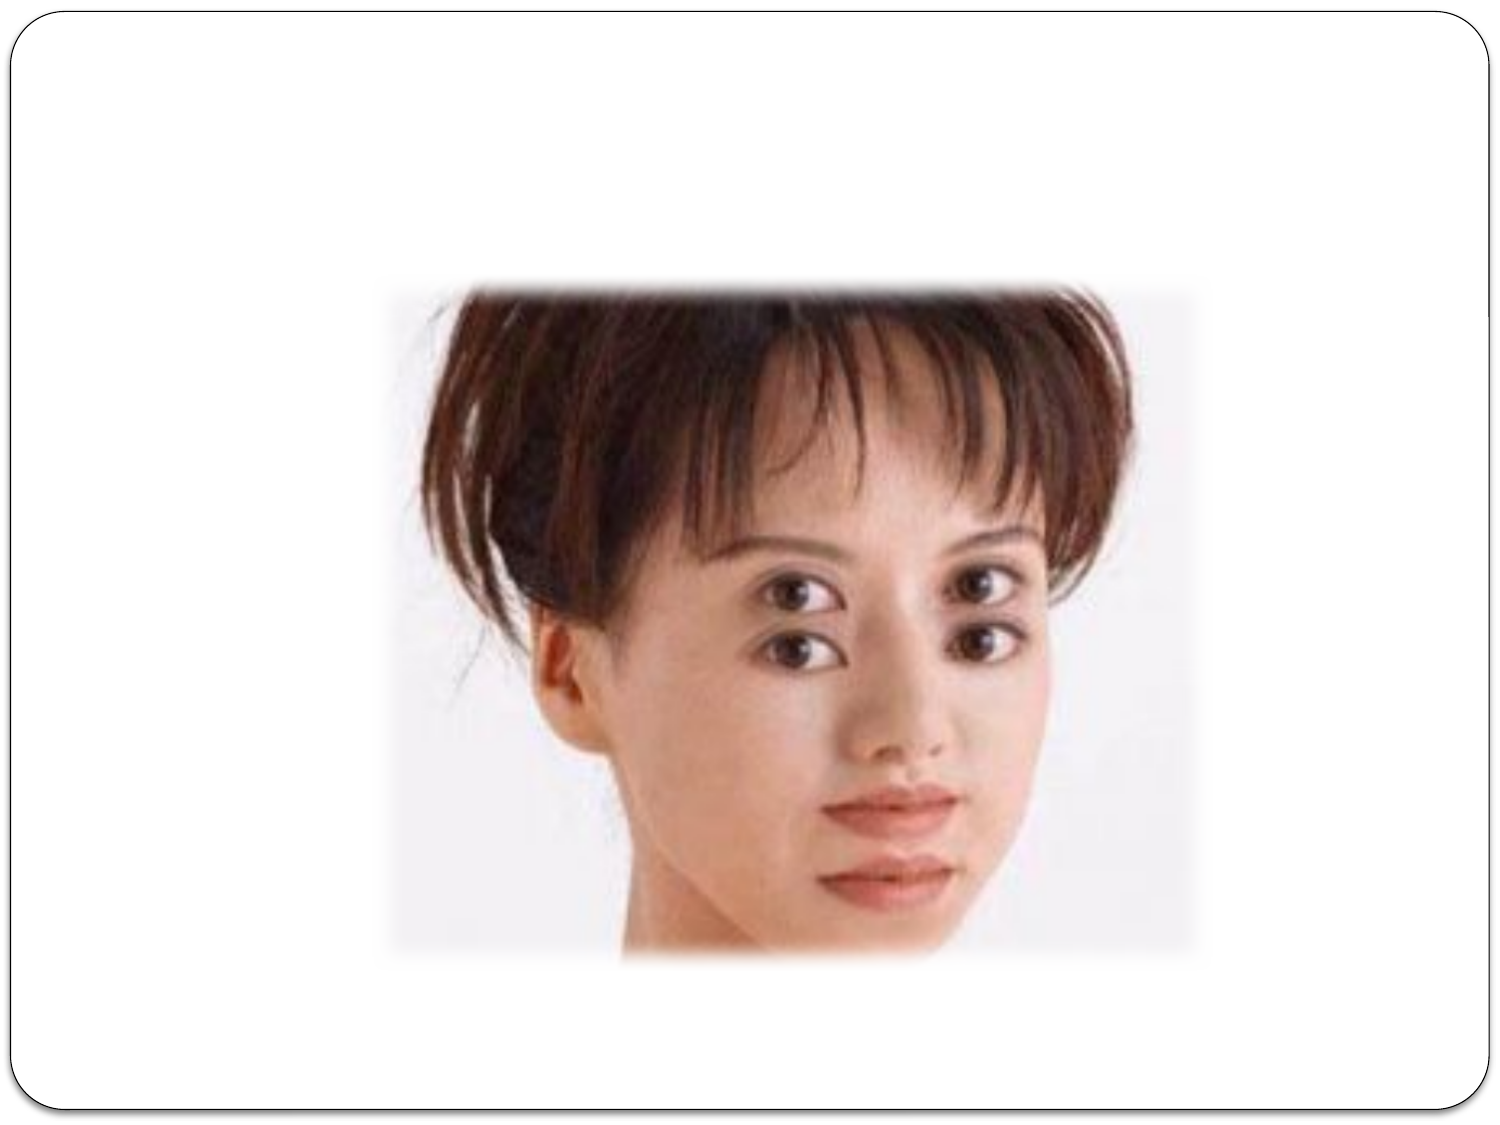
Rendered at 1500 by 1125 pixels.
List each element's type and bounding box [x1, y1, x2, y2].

picture [372, 274, 1213, 973]
